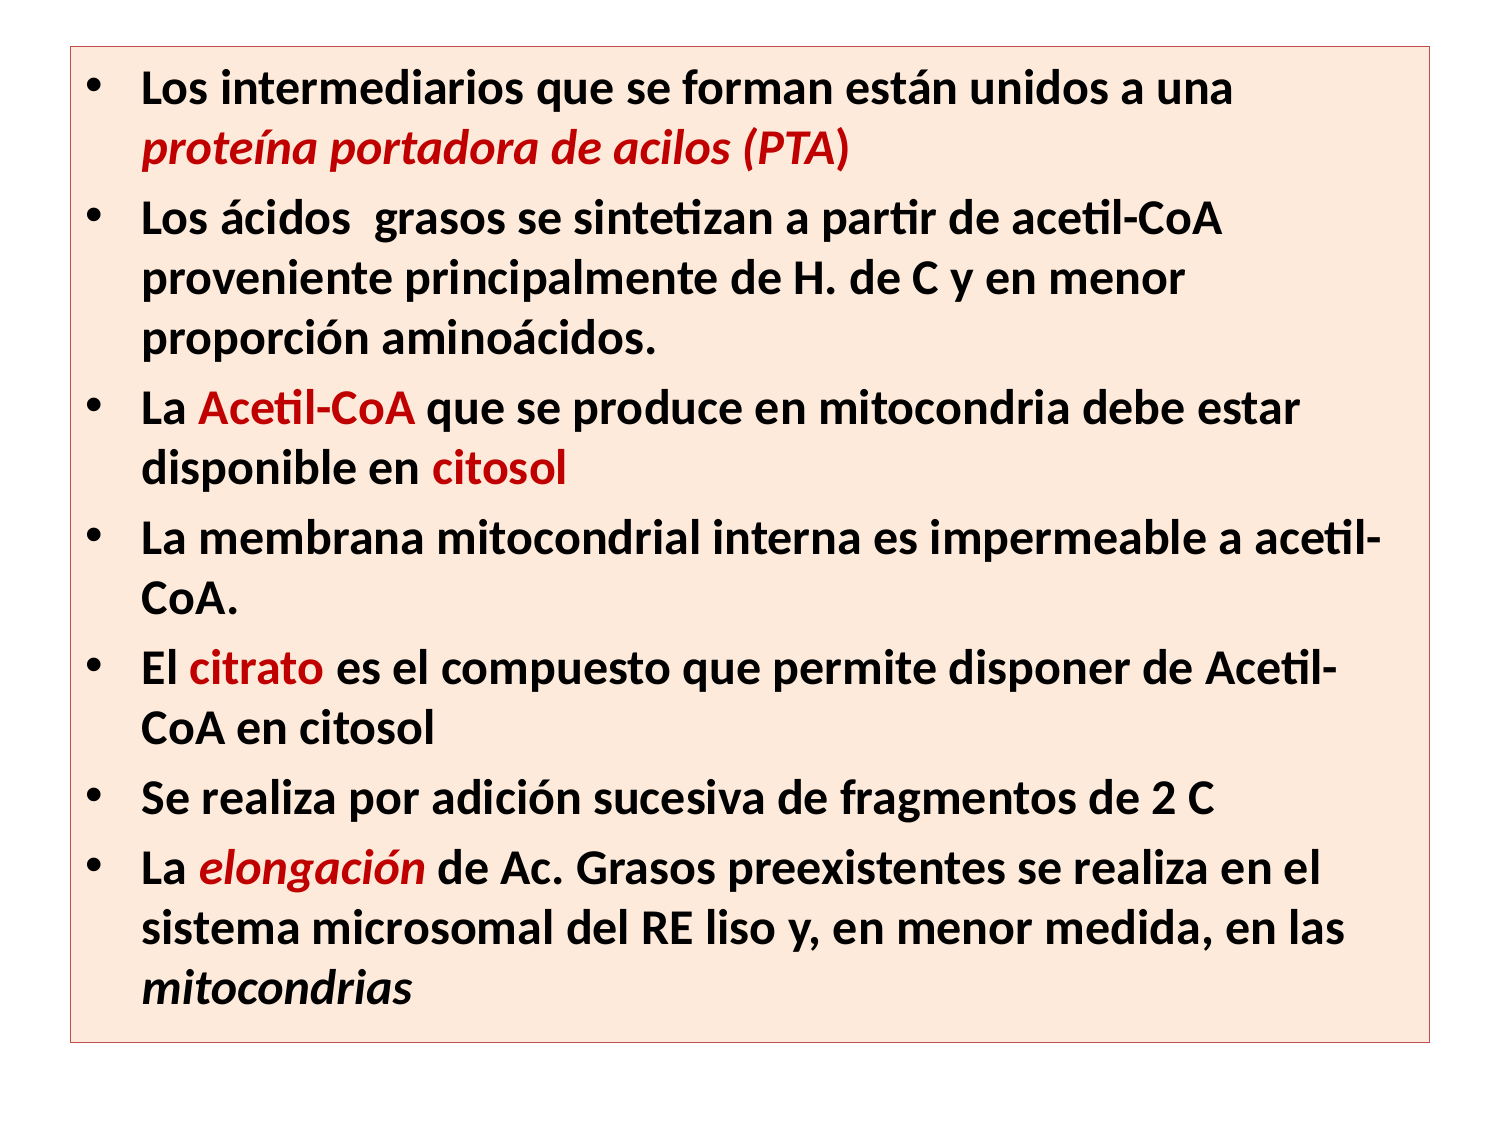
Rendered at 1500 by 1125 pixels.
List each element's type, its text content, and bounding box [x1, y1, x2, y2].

list Los intermediarios que se forman están unidos a una proteína portadora de acilos (PTA) Los ácidos grasos se sintetizan a partir de acetil-CoA proveniente principalmente de H. de C y en menor proporción aminoácidos. La Acetil-CoA que se produce en mitocondria debe estar disponible en citosol La membrana mitocondrial interna es impermeable a acetil-CoA. El citrato es el compuesto que permite disponer de Acetil-CoA en citosol Se realiza por adición sucesiva de fragmentos de 2 C La elongación de Ac. Grasos preexistentes se realiza en el sistema microsomal del RE liso y, en menor medida, en las mitocondrias [70, 46, 1430, 1043]
